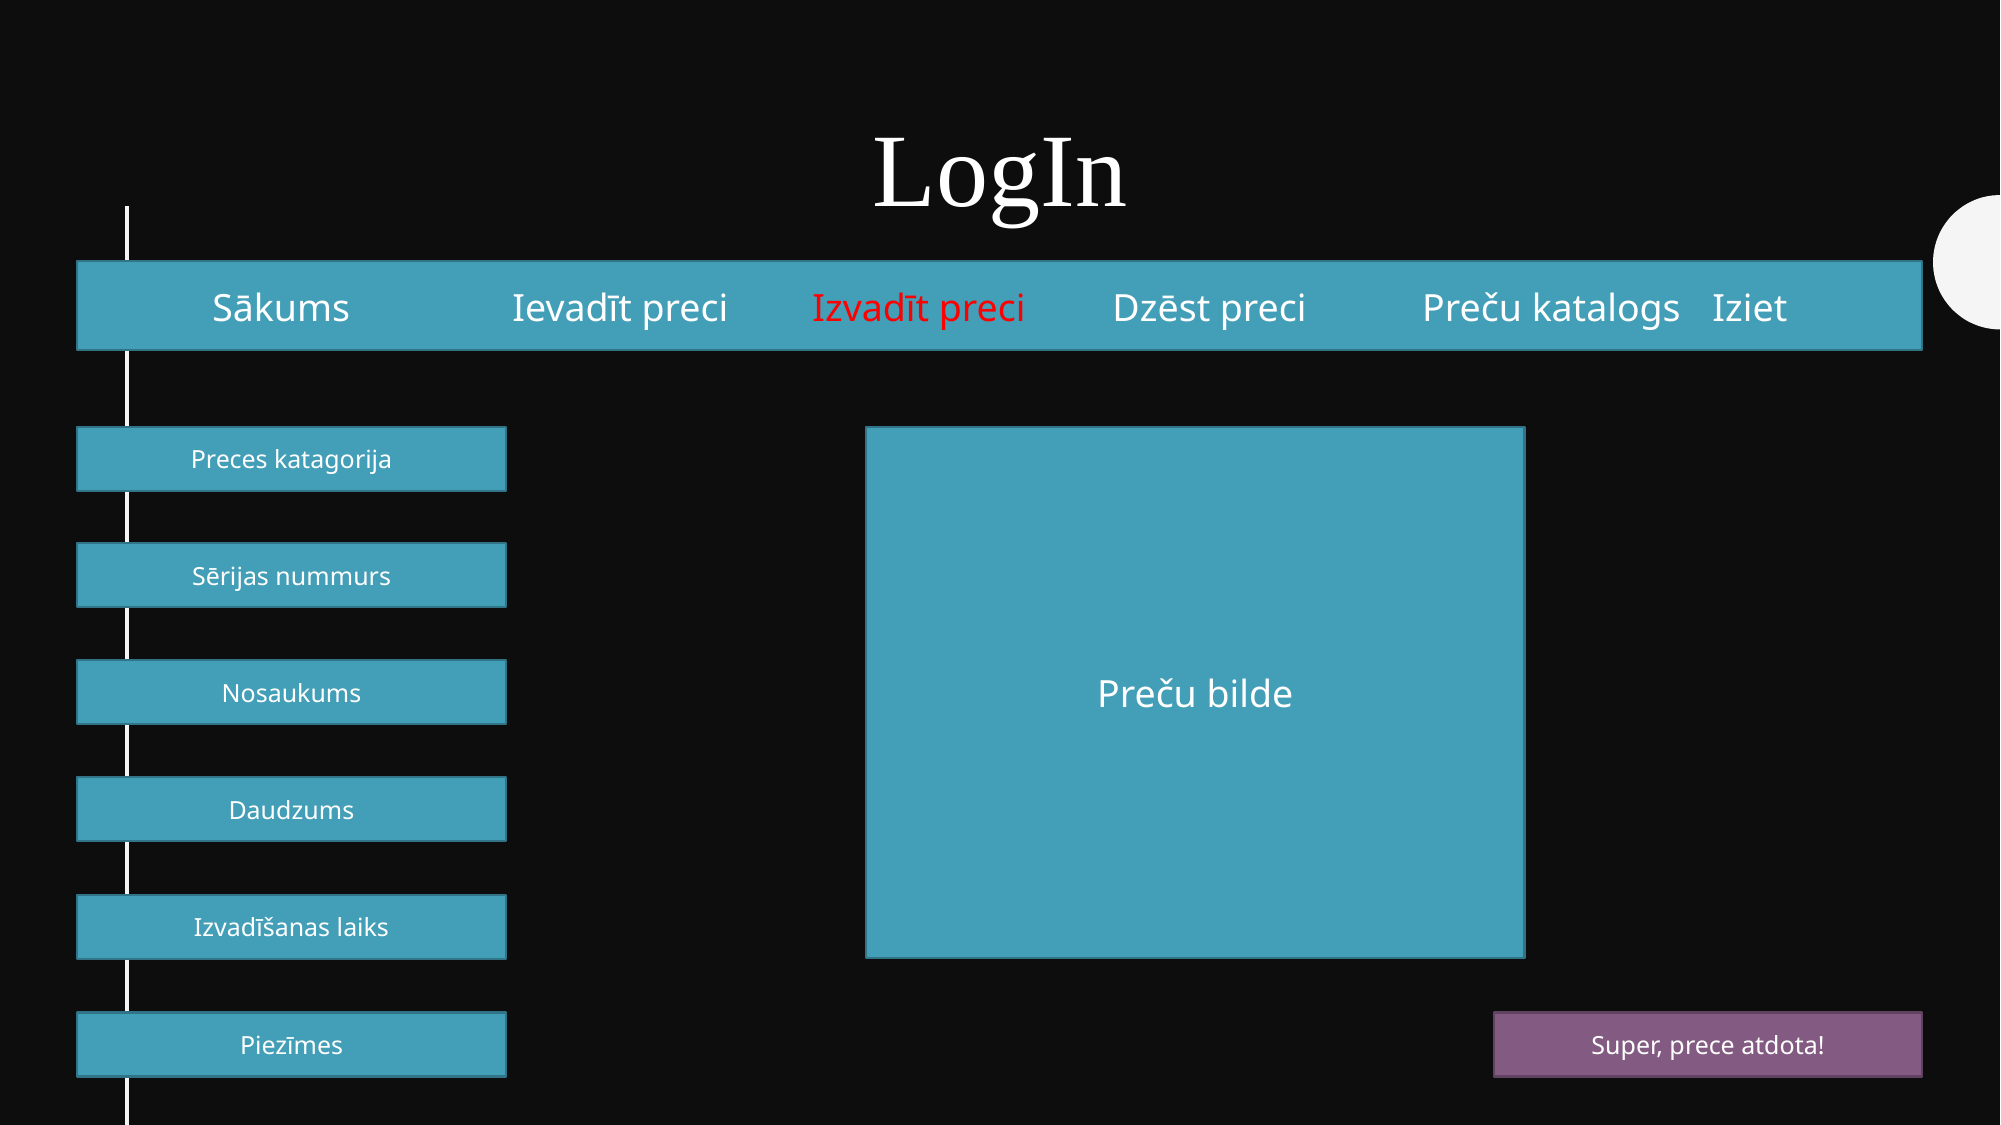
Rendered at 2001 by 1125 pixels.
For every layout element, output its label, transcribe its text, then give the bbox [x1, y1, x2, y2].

text_box Sākums Ievadīt preci Izvadīt preci Dzēst preci Preču katalogs Iziet [76, 260, 1923, 351]
text_box Daudzums [76, 776, 507, 842]
text_box Preces katagorija [76, 426, 507, 492]
text_box LogIn [0, 95, 2000, 236]
text_box Izvadīšanas laiks [76, 894, 507, 960]
text_box Nosaukums [76, 659, 507, 725]
text_box Preču bilde [865, 426, 1526, 959]
text_box Piezīmes [76, 1011, 507, 1078]
text_box Super, prece atdota! [1493, 1011, 1923, 1078]
text_box Sērijas nummurs [76, 542, 507, 608]
